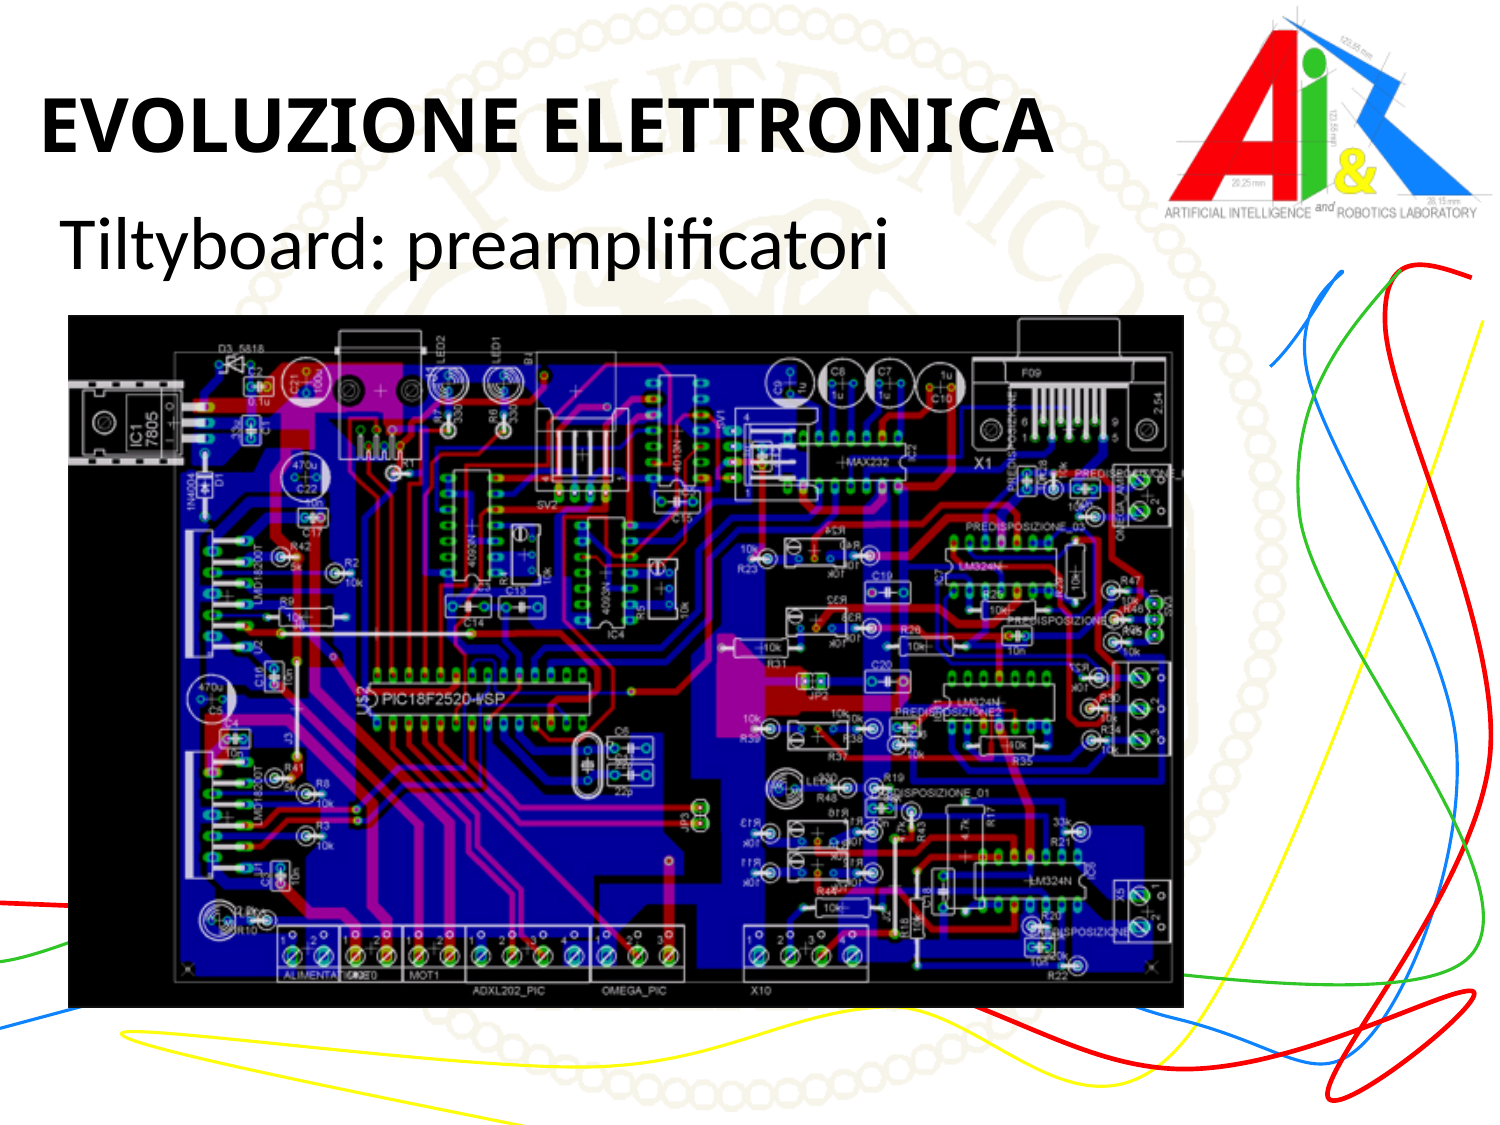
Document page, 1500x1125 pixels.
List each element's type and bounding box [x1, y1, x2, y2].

picture [68, 314, 1184, 1008]
text_box [0, 0, 1500, 1125]
